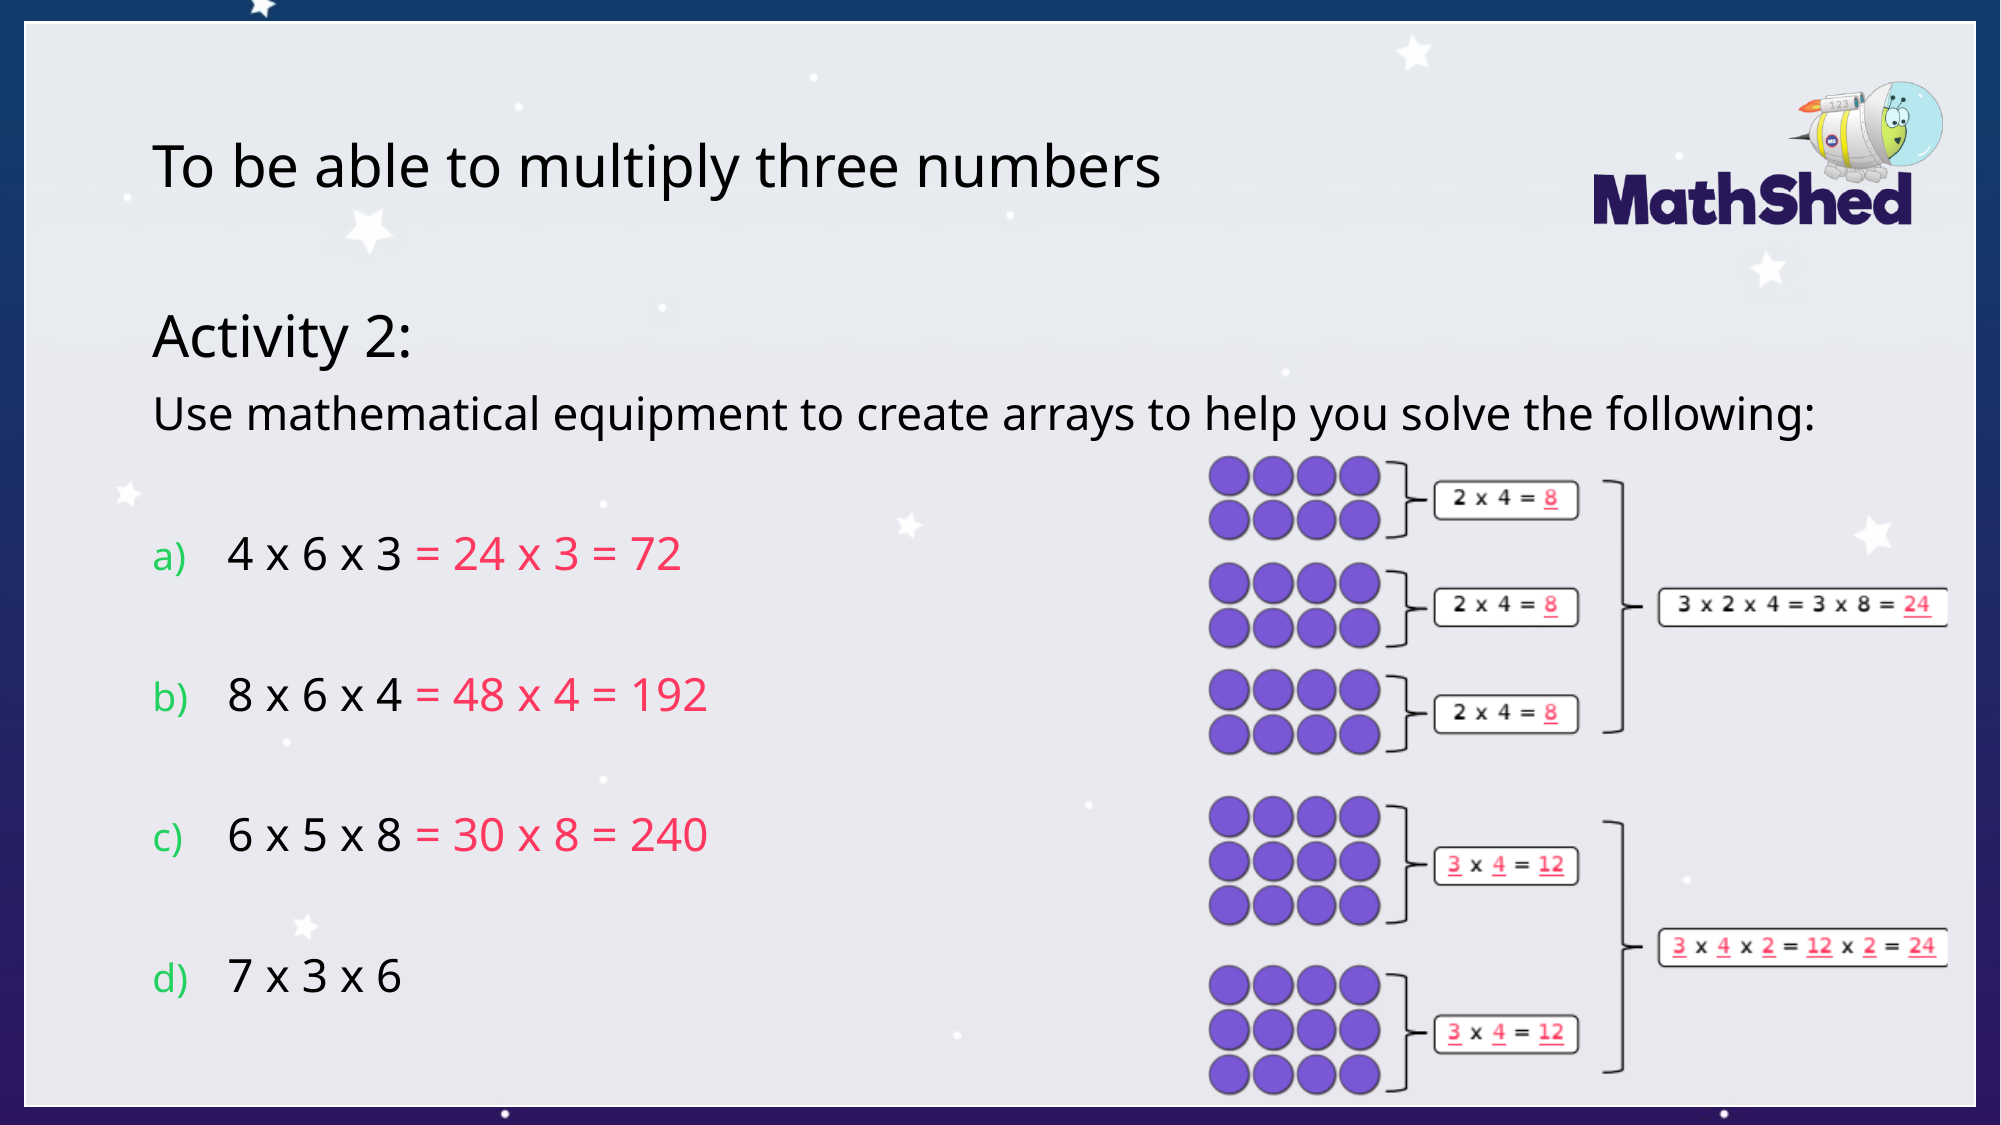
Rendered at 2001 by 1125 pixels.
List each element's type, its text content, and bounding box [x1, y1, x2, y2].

picture [0, 0, 2001, 1125]
title To be able to multiply three numbers [137, 59, 1578, 278]
text_box [1496, 387, 1648, 454]
list Activity 2: Use mathematical equipment to create arrays to help you solve the following: 4 x 6 x 3 = 24 x 3 = 72 8 x 6 x 4 = 48 x 4 = 192 6 x 5 x 8 = 30 x 8 = 240 7 x 3 x 6 [137, 299, 1863, 1014]
